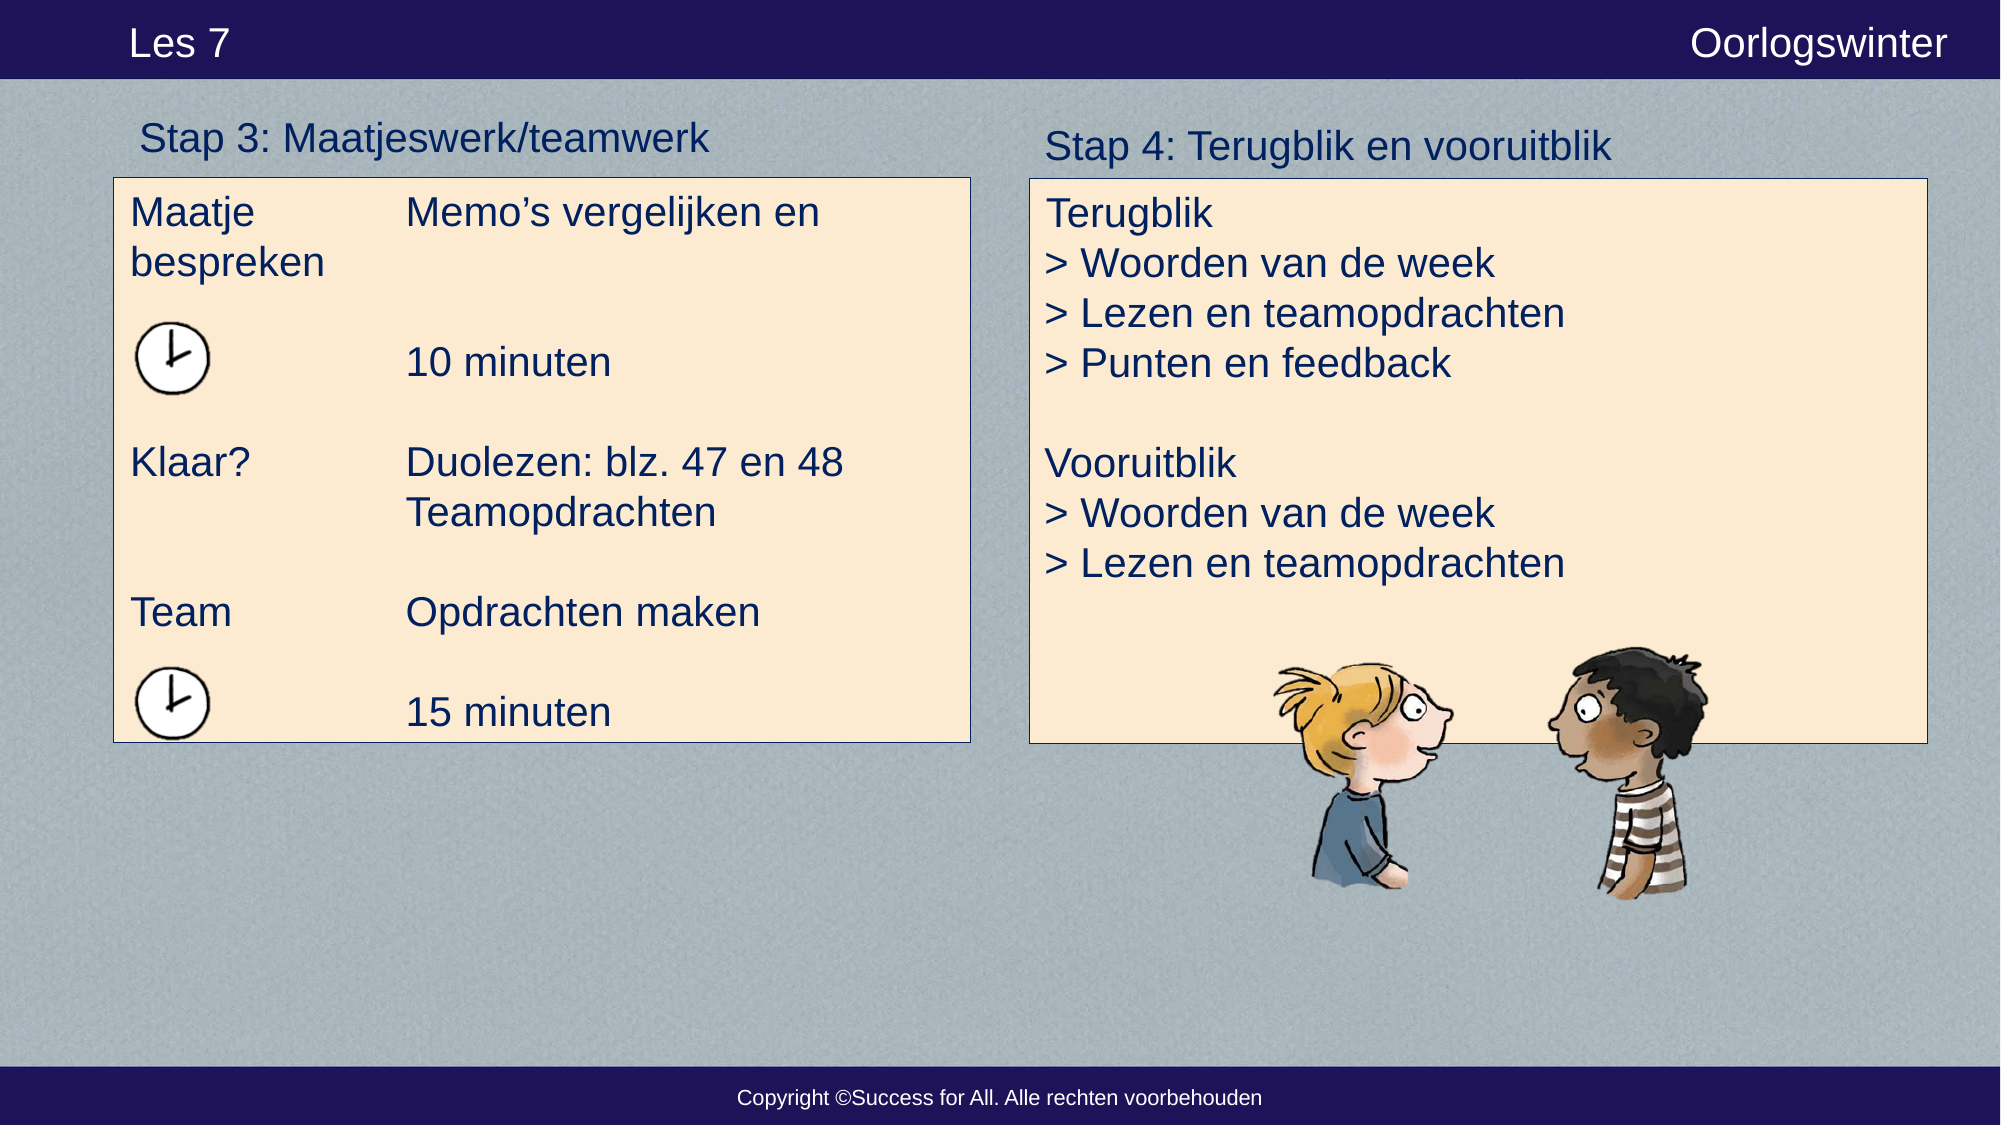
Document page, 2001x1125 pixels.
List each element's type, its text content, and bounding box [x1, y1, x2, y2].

picture [0, 0, 2001, 1125]
text_box Les 7 [114, 8, 354, 73]
text_box Oorlogswinter [786, 8, 1963, 73]
text_box Maatje Memo’s vergelijken en bespreken 10 minuten Klaar? Duolezen: blz. 47 en 48 Teamopdrachten Team Opdrachten maken 15 minuten [113, 177, 971, 743]
text_box Stap 3: Maatjeswerk/teamwerk [124, 103, 917, 169]
text_box Stap 4: Terugblik en vooruitblik [1029, 111, 1822, 177]
text_box Copyright ©Success for All. Alle rechten voorbehouden [0, 1076, 2000, 1125]
text_box Terugblik > Woorden van de week > Lezen en teamopdrachten > Punten en feedback Vooruitblik > Woorden van de week > Lezen en teamopdrachten [1029, 178, 1928, 744]
